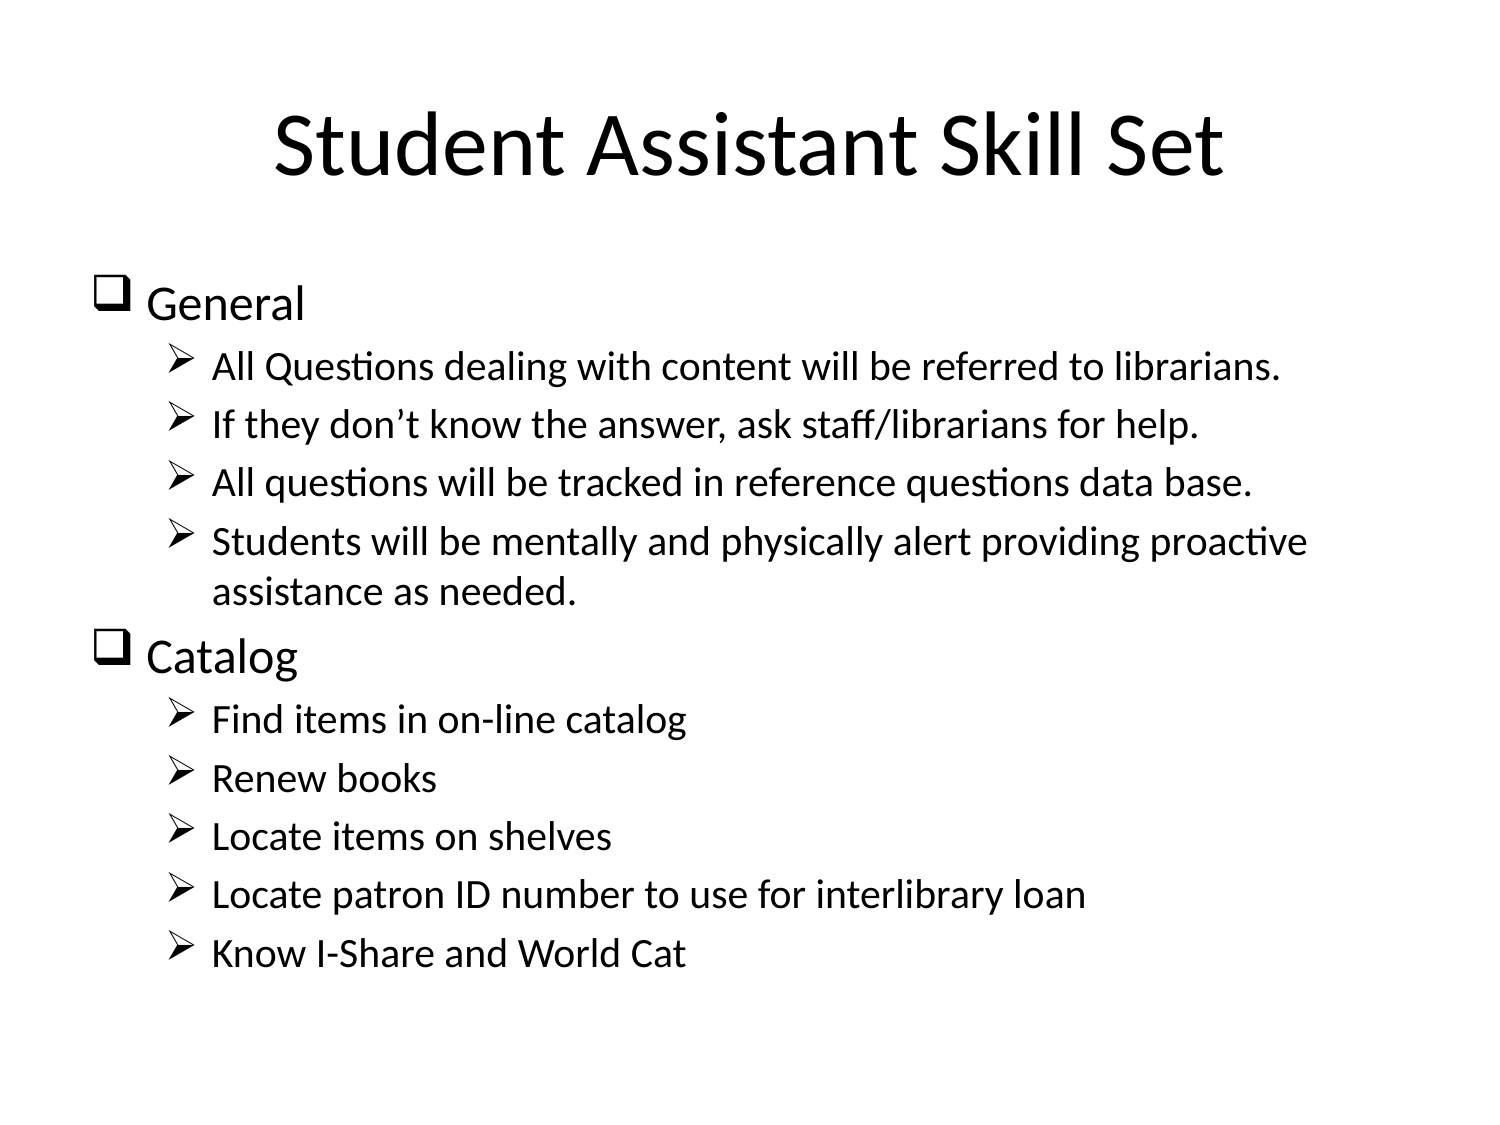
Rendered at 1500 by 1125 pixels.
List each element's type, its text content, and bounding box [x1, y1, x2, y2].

list General All Questions dealing with content will be referred to librarians. If they don’t know the answer, ask staff/librarians for help. All questions will be tracked in reference questions data base. Students will be mentally and physically alert providing proactive assistance as needed. Catalog Find items in on-line catalog Renew books Locate items on shelves Locate patron ID number to use for interlibrary loan Know I-Share and World Cat [75, 262, 1425, 1005]
title Student Assistant Skill Set [75, 45, 1425, 233]
